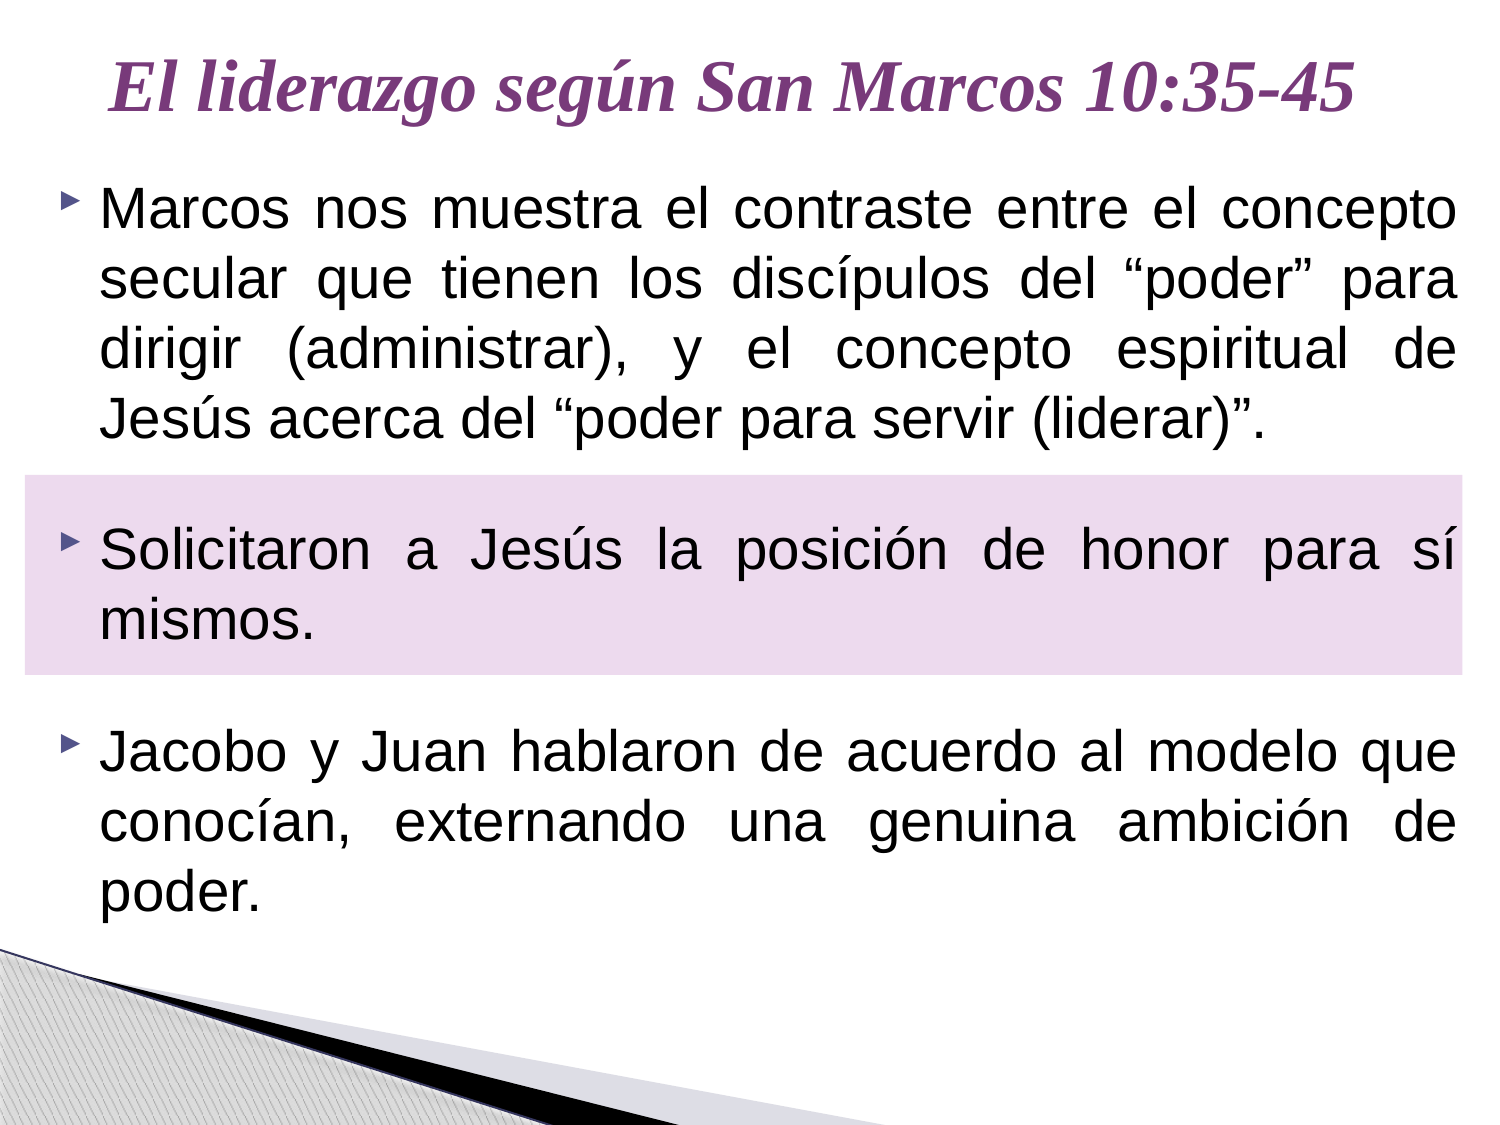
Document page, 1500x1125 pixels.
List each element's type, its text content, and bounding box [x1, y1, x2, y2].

list Marcos nos muestra el contraste entre el concepto secular que tienen los discípulos del “poder” para dirigir (administrar), y el concepto espiritual de Jesús acerca del “poder para servir (liderar)”. Solicitaron a Jesús la posición de honor para sí mismos. Jacobo y Juan hablaron de acuerdo al modelo que conocían, externando una genuina ambición de poder. [24, 162, 1475, 988]
text_box [20, 470, 24, 679]
title El liderazgo según San Marcos 10:35-45 [75, 0, 1425, 175]
